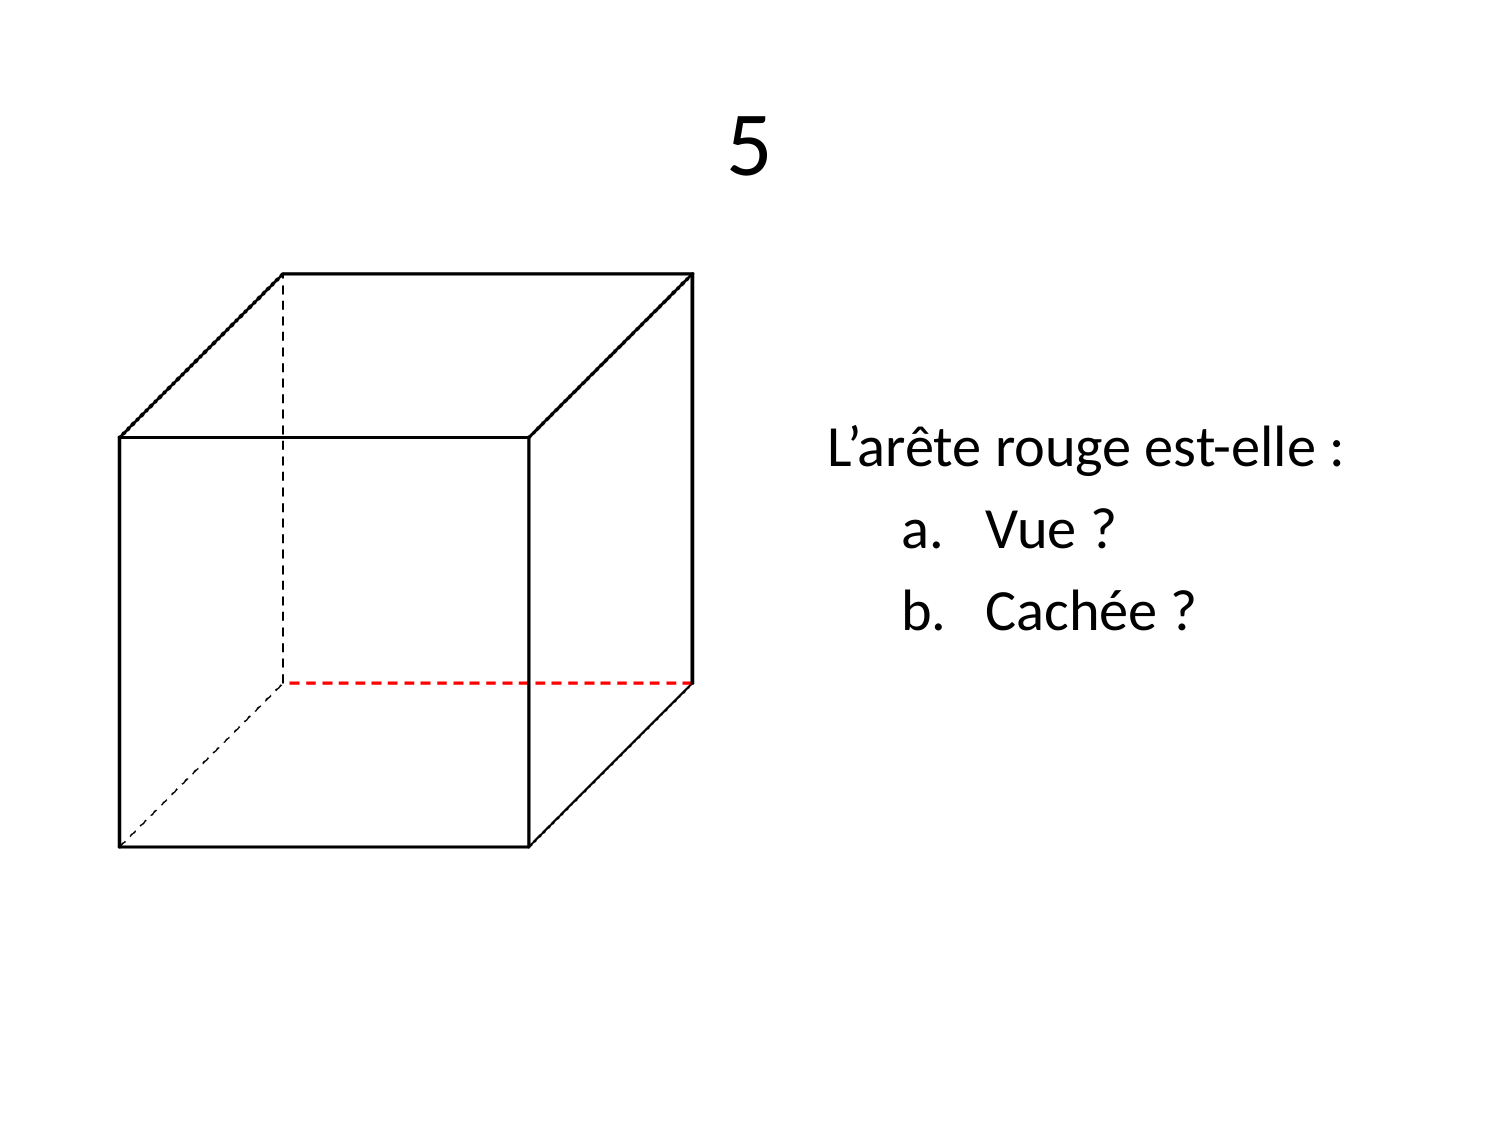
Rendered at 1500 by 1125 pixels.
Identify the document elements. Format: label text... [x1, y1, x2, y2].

title 5 [75, 45, 1425, 233]
list L’arête rouge est-elle : Vue ? Cachée ? [753, 317, 1419, 794]
picture [111, 266, 703, 854]
